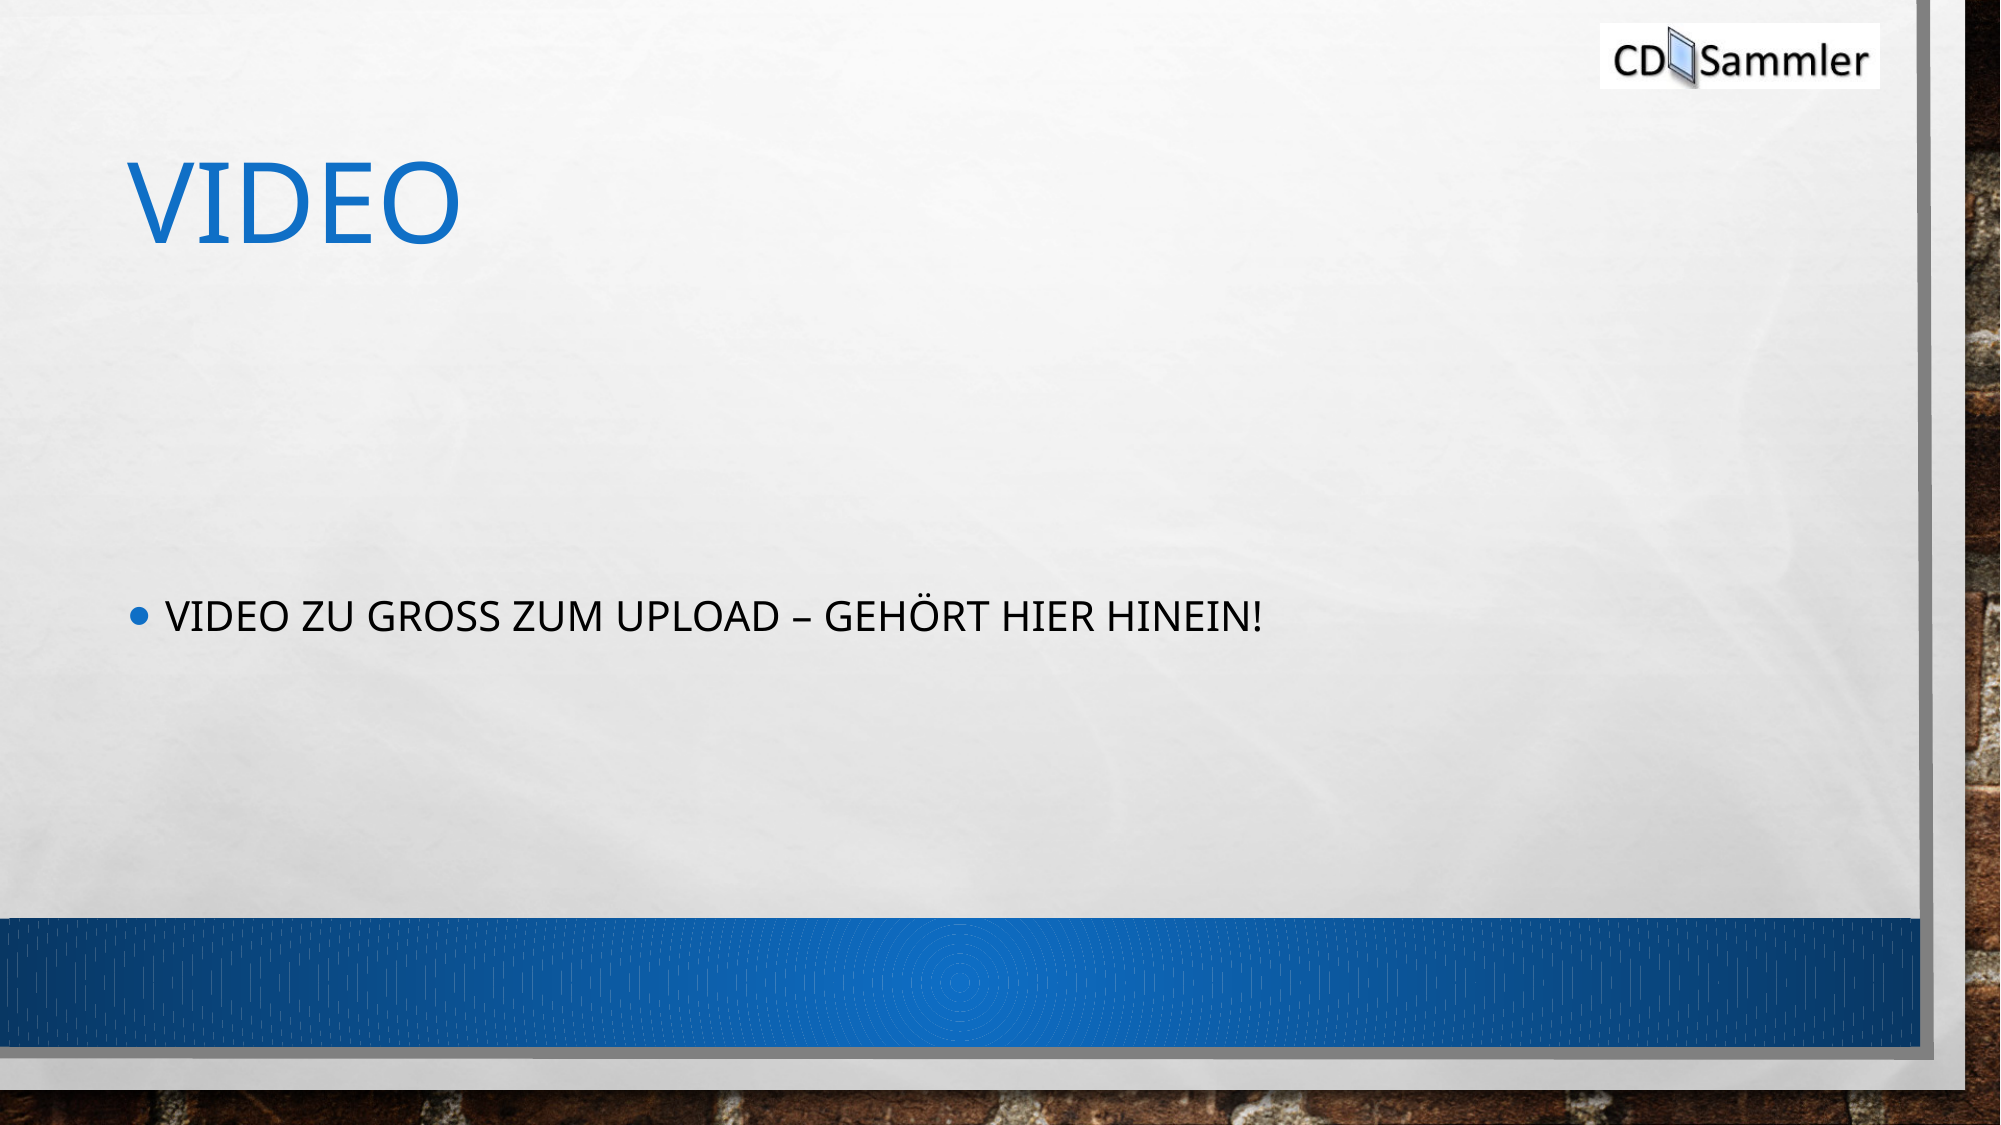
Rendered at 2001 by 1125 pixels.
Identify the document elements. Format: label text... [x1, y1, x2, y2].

picture [1600, 23, 1880, 89]
title Video [112, 112, 1818, 302]
picture [0, 0, 2000, 1125]
list Video zu Gross zum Upload – gehört hier hinein! [112, 338, 1818, 882]
